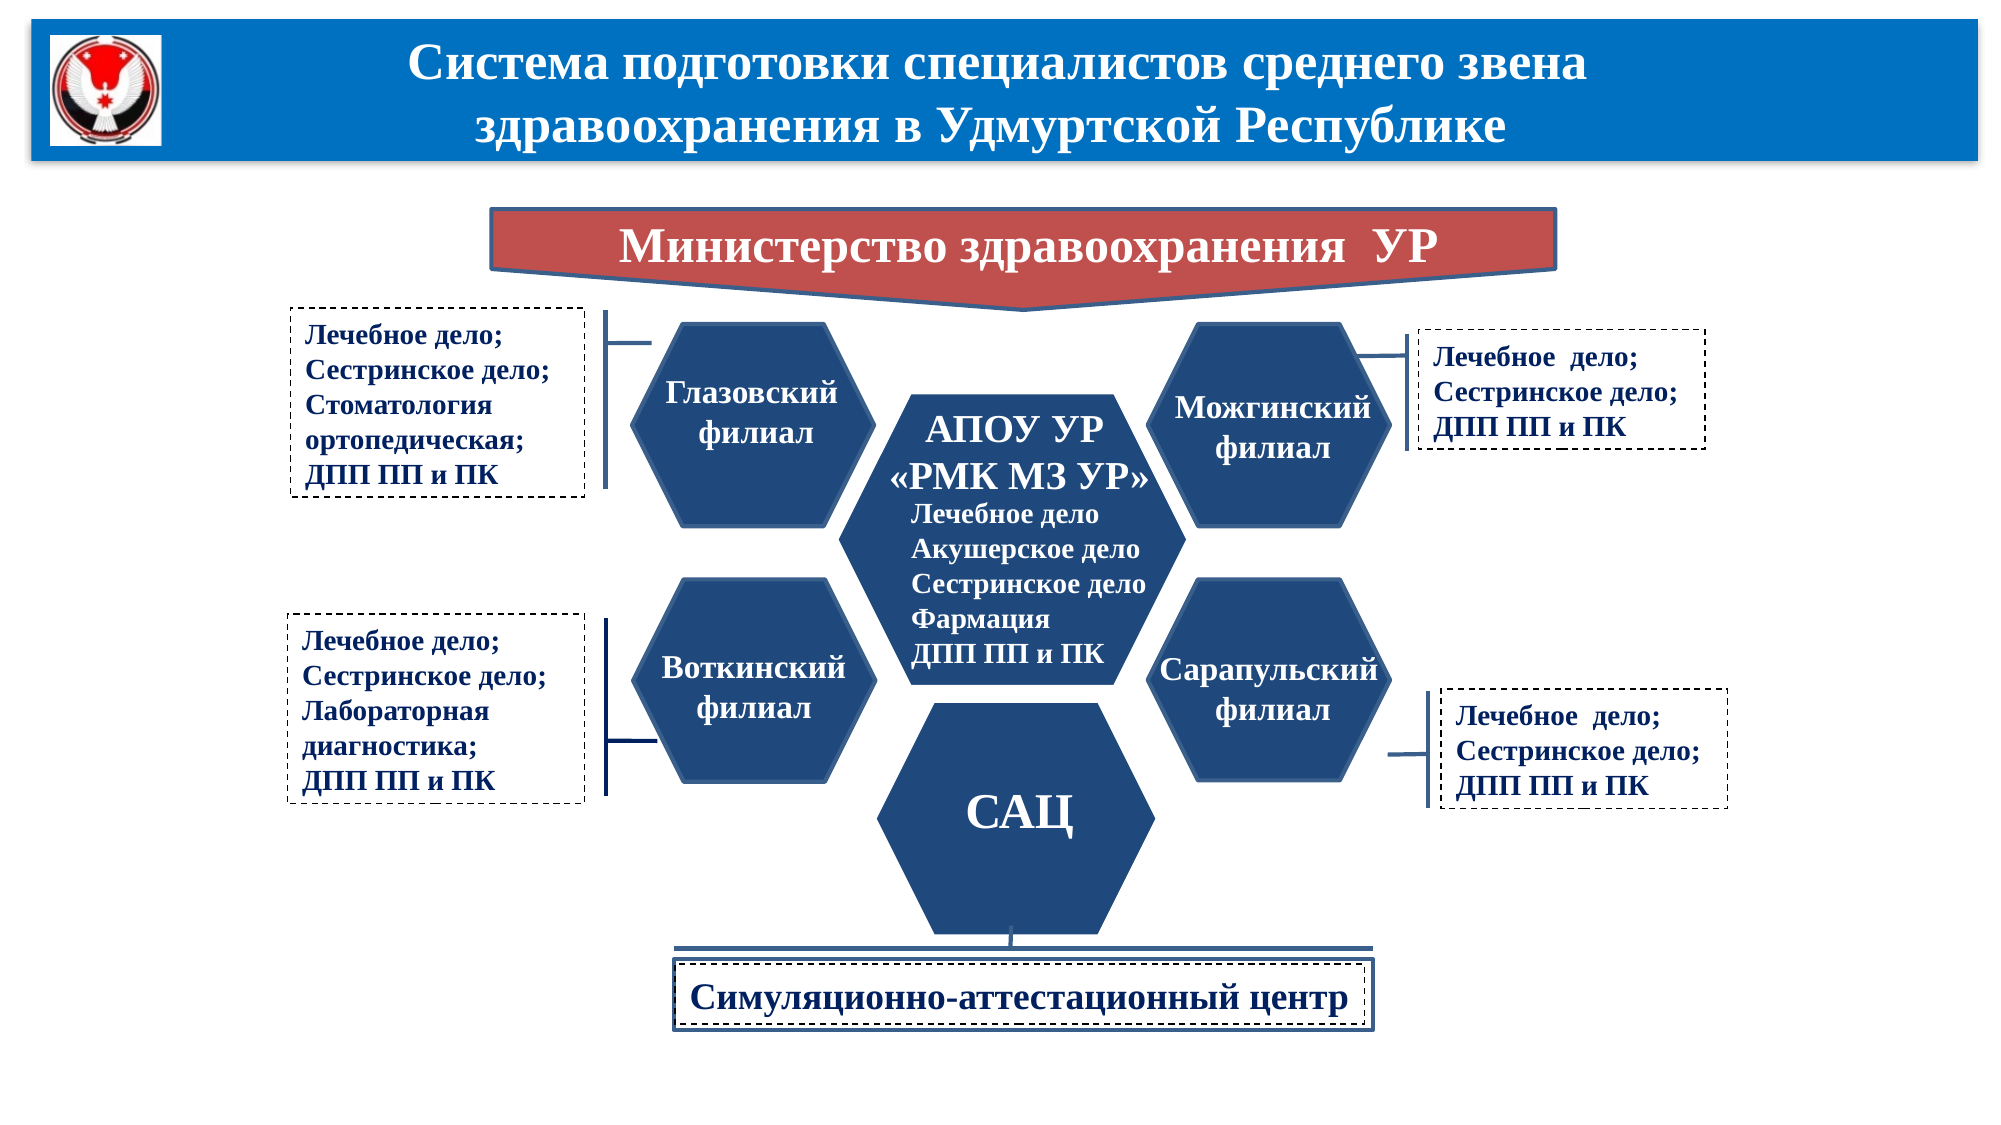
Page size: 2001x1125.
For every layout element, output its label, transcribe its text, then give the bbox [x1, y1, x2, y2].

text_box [491, 204, 1556, 306]
text_box Система подготовки специалистов среднего звена здравоохранения в Удмуртской Республике [31, 19, 1978, 161]
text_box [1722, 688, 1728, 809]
text_box [1728, 691, 1732, 808]
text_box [287, 307, 1718, 1031]
picture [50, 34, 162, 146]
